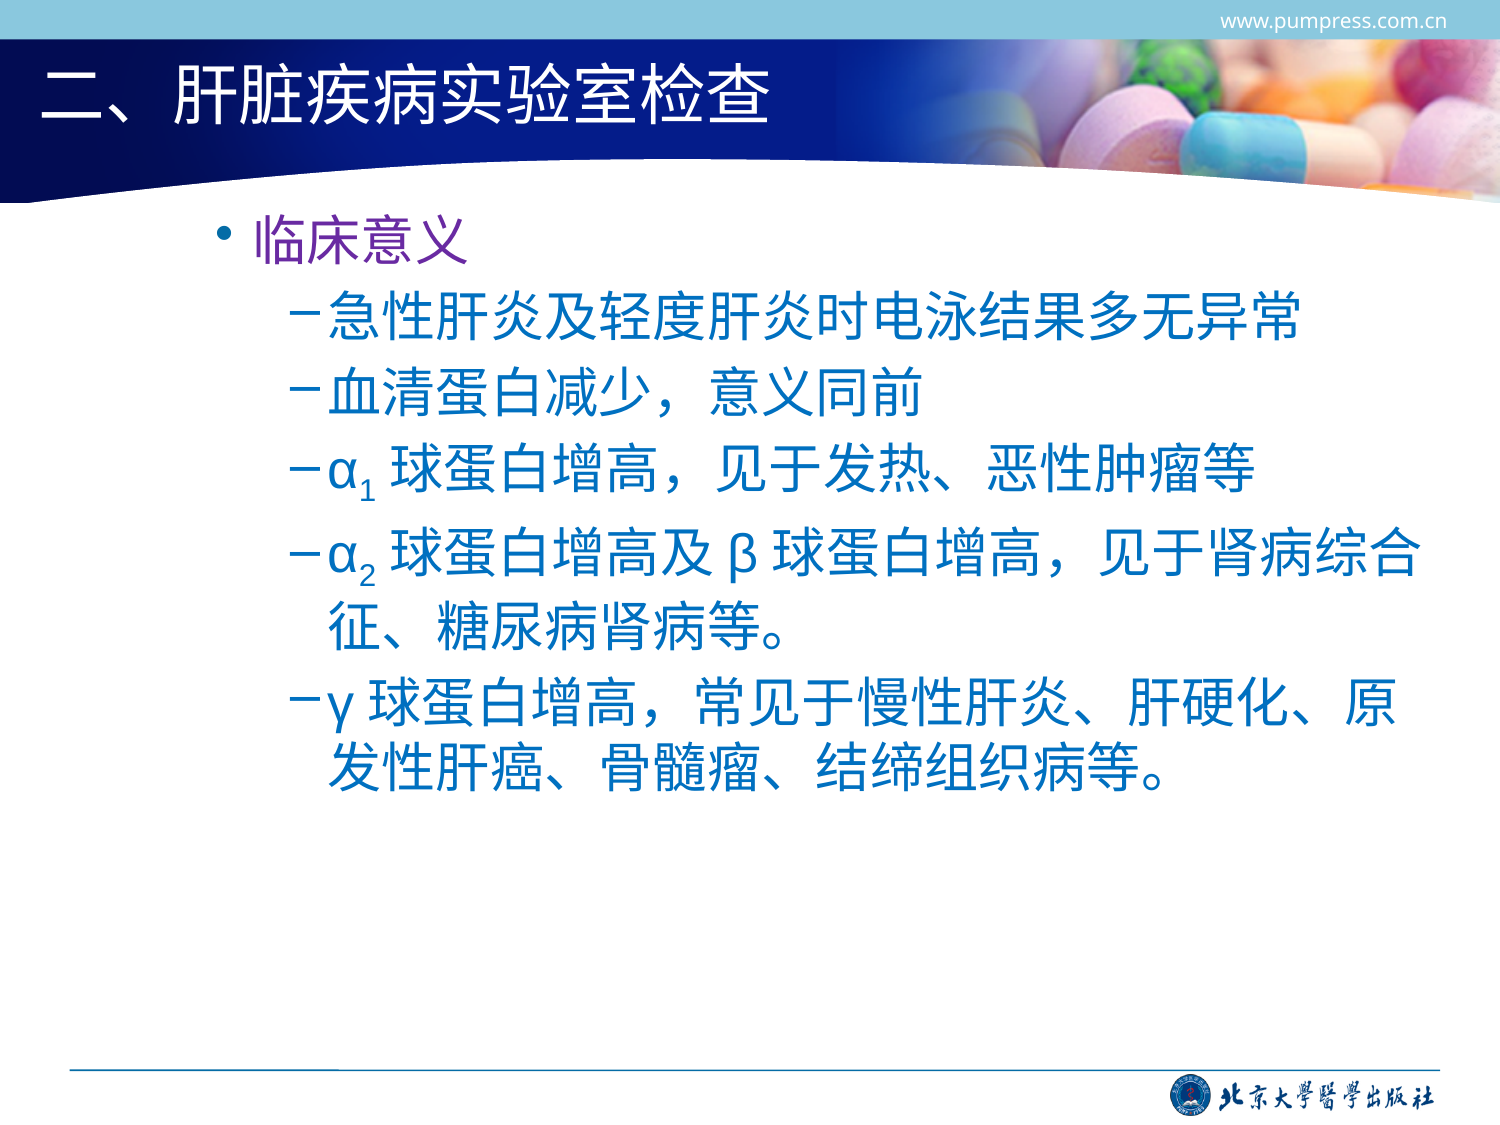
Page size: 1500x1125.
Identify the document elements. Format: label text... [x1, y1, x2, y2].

picture [1170, 1074, 1436, 1118]
list 临床意义 急性肝炎及轻度肝炎时电泳结果多无异常 血清蛋白减少，意义同前 α1球蛋白增高，见于发热、恶性肿瘤等 α2球蛋白增高及β球蛋白增高，见于肾病综合征、糖尿病肾病等。 γ球蛋白增高，常见于慢性肝炎、肝硬化、原发性肝癌、骨髓瘤、结缔组织病等。 [49, 198, 1463, 1026]
title 二、肝脏疾病实验室检查 [23, 46, 1349, 140]
slide_number www.pumpress.com.cn [1024, 0, 1463, 38]
picture [0, 40, 1500, 203]
